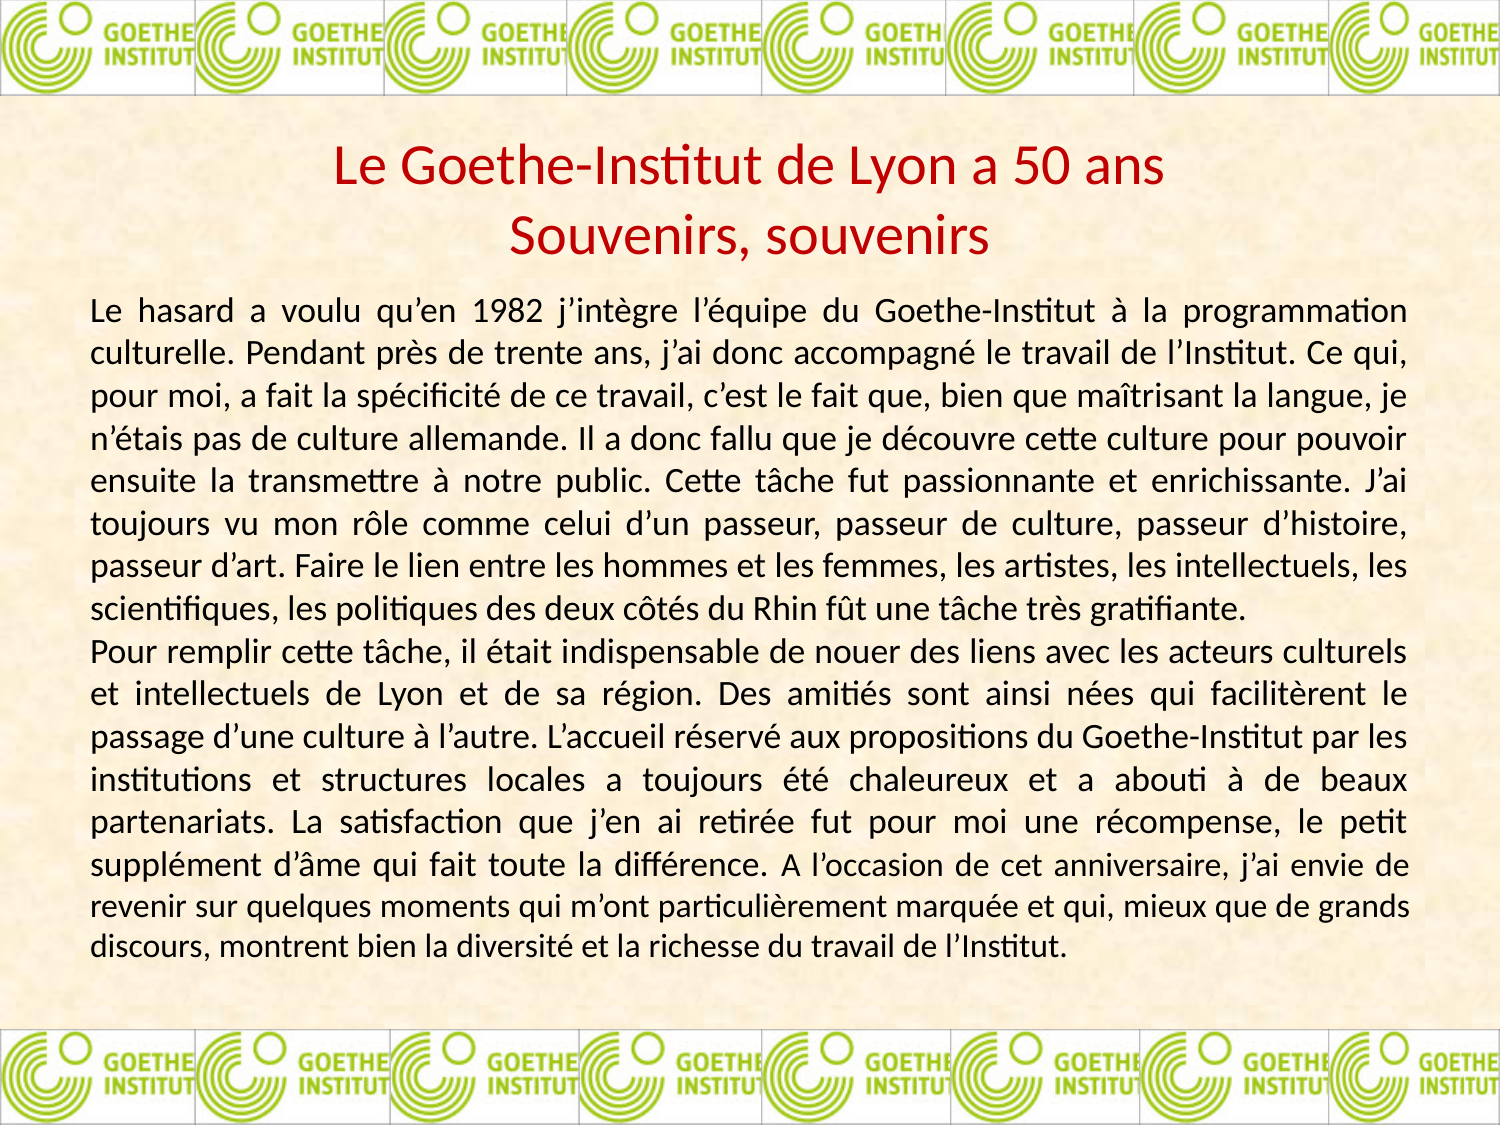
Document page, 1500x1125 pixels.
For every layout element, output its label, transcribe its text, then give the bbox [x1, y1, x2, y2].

picture [0, 256, 1500, 1125]
picture [0, 0, 1500, 137]
list Le hasard a voulu qu’en 1982 j’intègre l’équipe du Goethe-Institut à la programmation culturelle. Pendant près de trente ans, j’ai donc accompagné le travail de l’Institut. Ce qui, pour moi, a fait la spécificité de ce travail, c’est le fait que, bien que maîtrisant la langue, je n’étais pas de culture allemande. Il a donc fallu que je découvre cette culture pour pouvoir ensuite la transmettre à notre public. Cette tâche fut passionnante et enrichissante. J’ai toujours vu mon rôle comme celui d’un passeur, passeur de culture, passeur d’histoire, passeur d’art. Faire le lien entre les hommes et les femmes, les artistes, les intellectuels, les scientifiques, les politiques des deux côtés du Rhin fût une tâche très gratifiante. Pour remplir cette tâche, il était indispensable de nouer des liens avec les acteurs culturels et intellectuels de Lyon et de sa région. Des amitiés sont ainsi nées qui facilitèrent le passage d’une culture à l’autre. L’accueil réservé aux propositions du Goethe-Institut par les institutions et structures locales a toujours été chaleureux et a abouti à de beaux partenariats. La satisfaction que j’en ai retirée fut pour moi une récompense, le petit supplément d’âme qui fait toute la différence. A l’occasion de cet anniversaire, j’ai envie de revenir sur quelques moments qui m’ont particulièrement marquée et qui, mieux que de grands discours, montrent bien la diversité et la richesse du travail de l’Institut. [75, 278, 1425, 1005]
title Le Goethe-Institut de Lyon a 50 ans Souvenirs, souvenirs [0, 137, 1500, 256]
